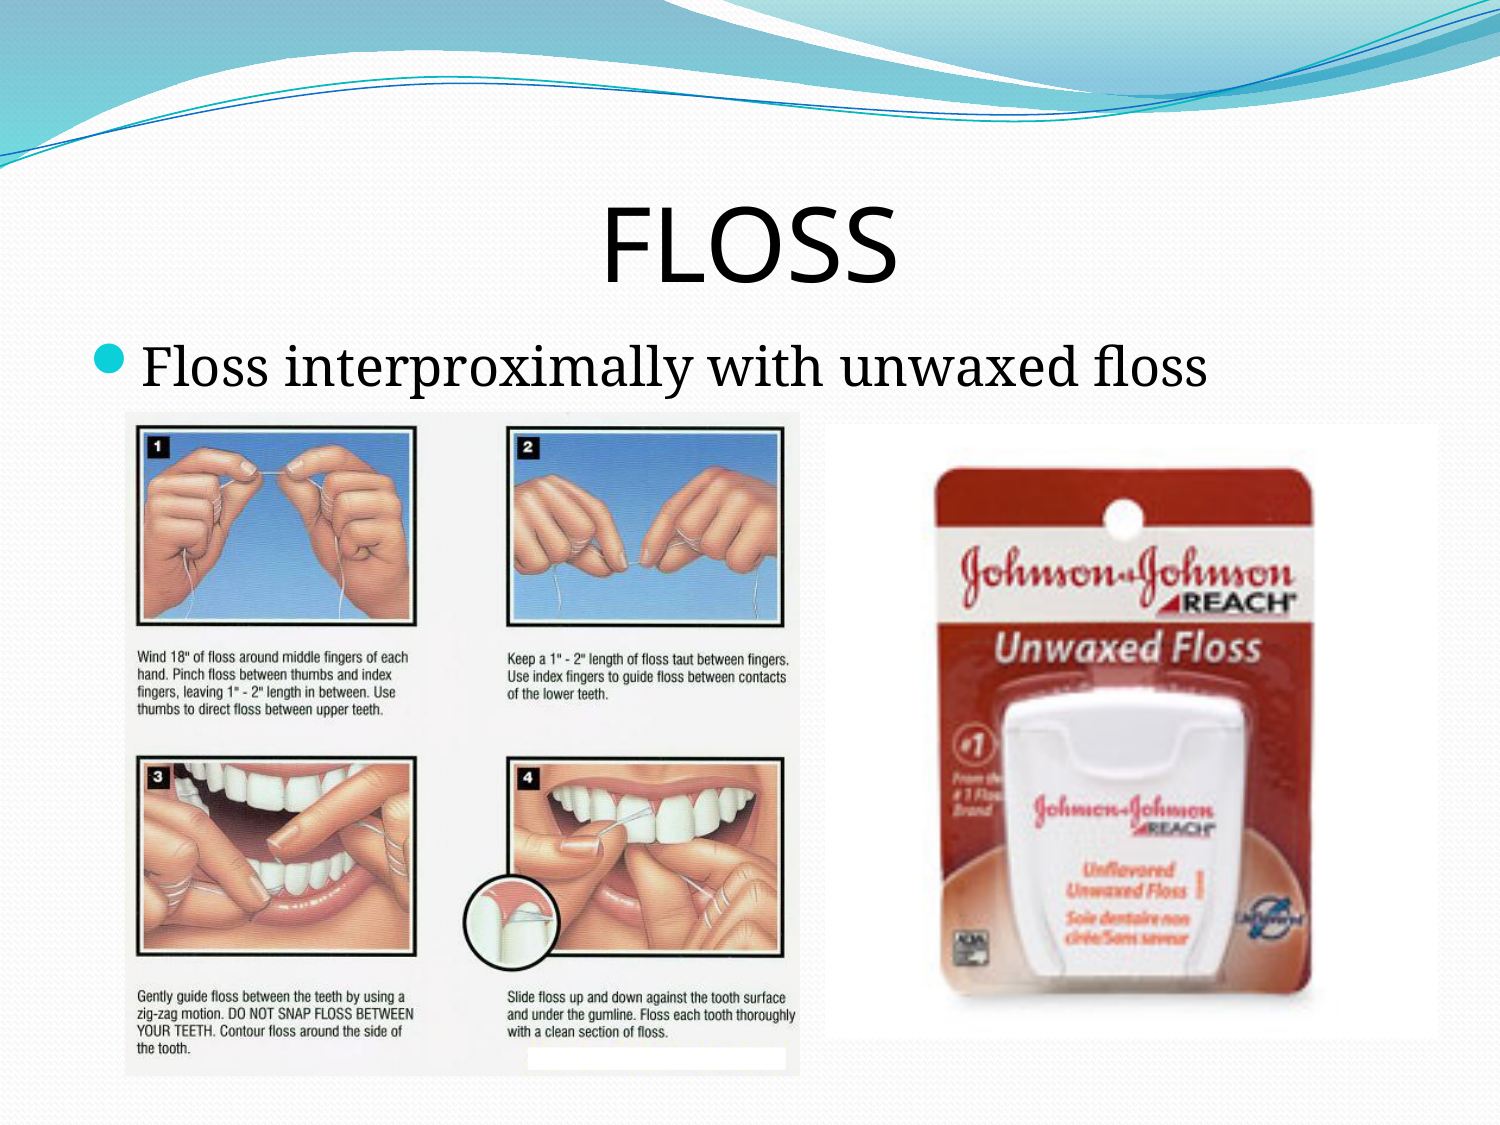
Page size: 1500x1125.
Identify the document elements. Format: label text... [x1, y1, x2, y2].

title FLOSS [75, 115, 1425, 303]
picture [124, 412, 801, 1076]
list Floss interproximally with unwaxed floss [75, 324, 1425, 1045]
picture [824, 424, 1438, 1038]
